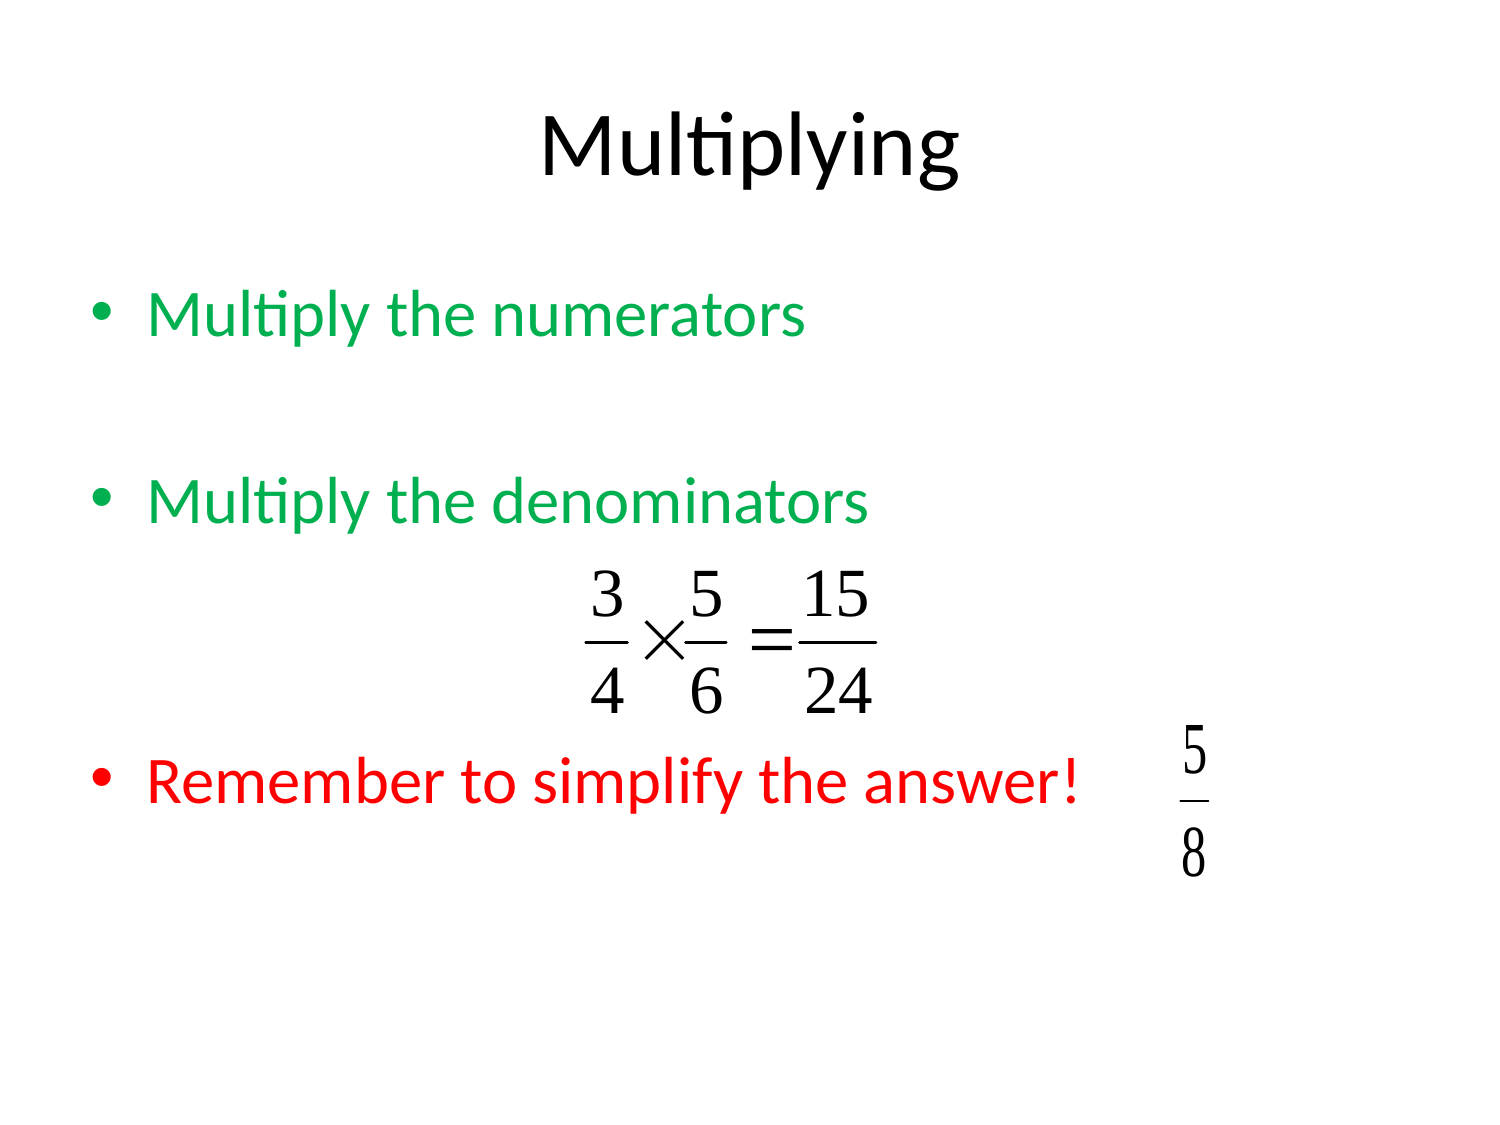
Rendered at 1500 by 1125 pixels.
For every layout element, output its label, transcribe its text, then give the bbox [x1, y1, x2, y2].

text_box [1171, 702, 1219, 893]
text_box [249, 228, 1251, 897]
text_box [573, 550, 891, 730]
list Multiply the numerators Multiply the denominators Remember to simplify the answer! [75, 262, 1425, 1005]
title Multiplying [75, 45, 1425, 233]
